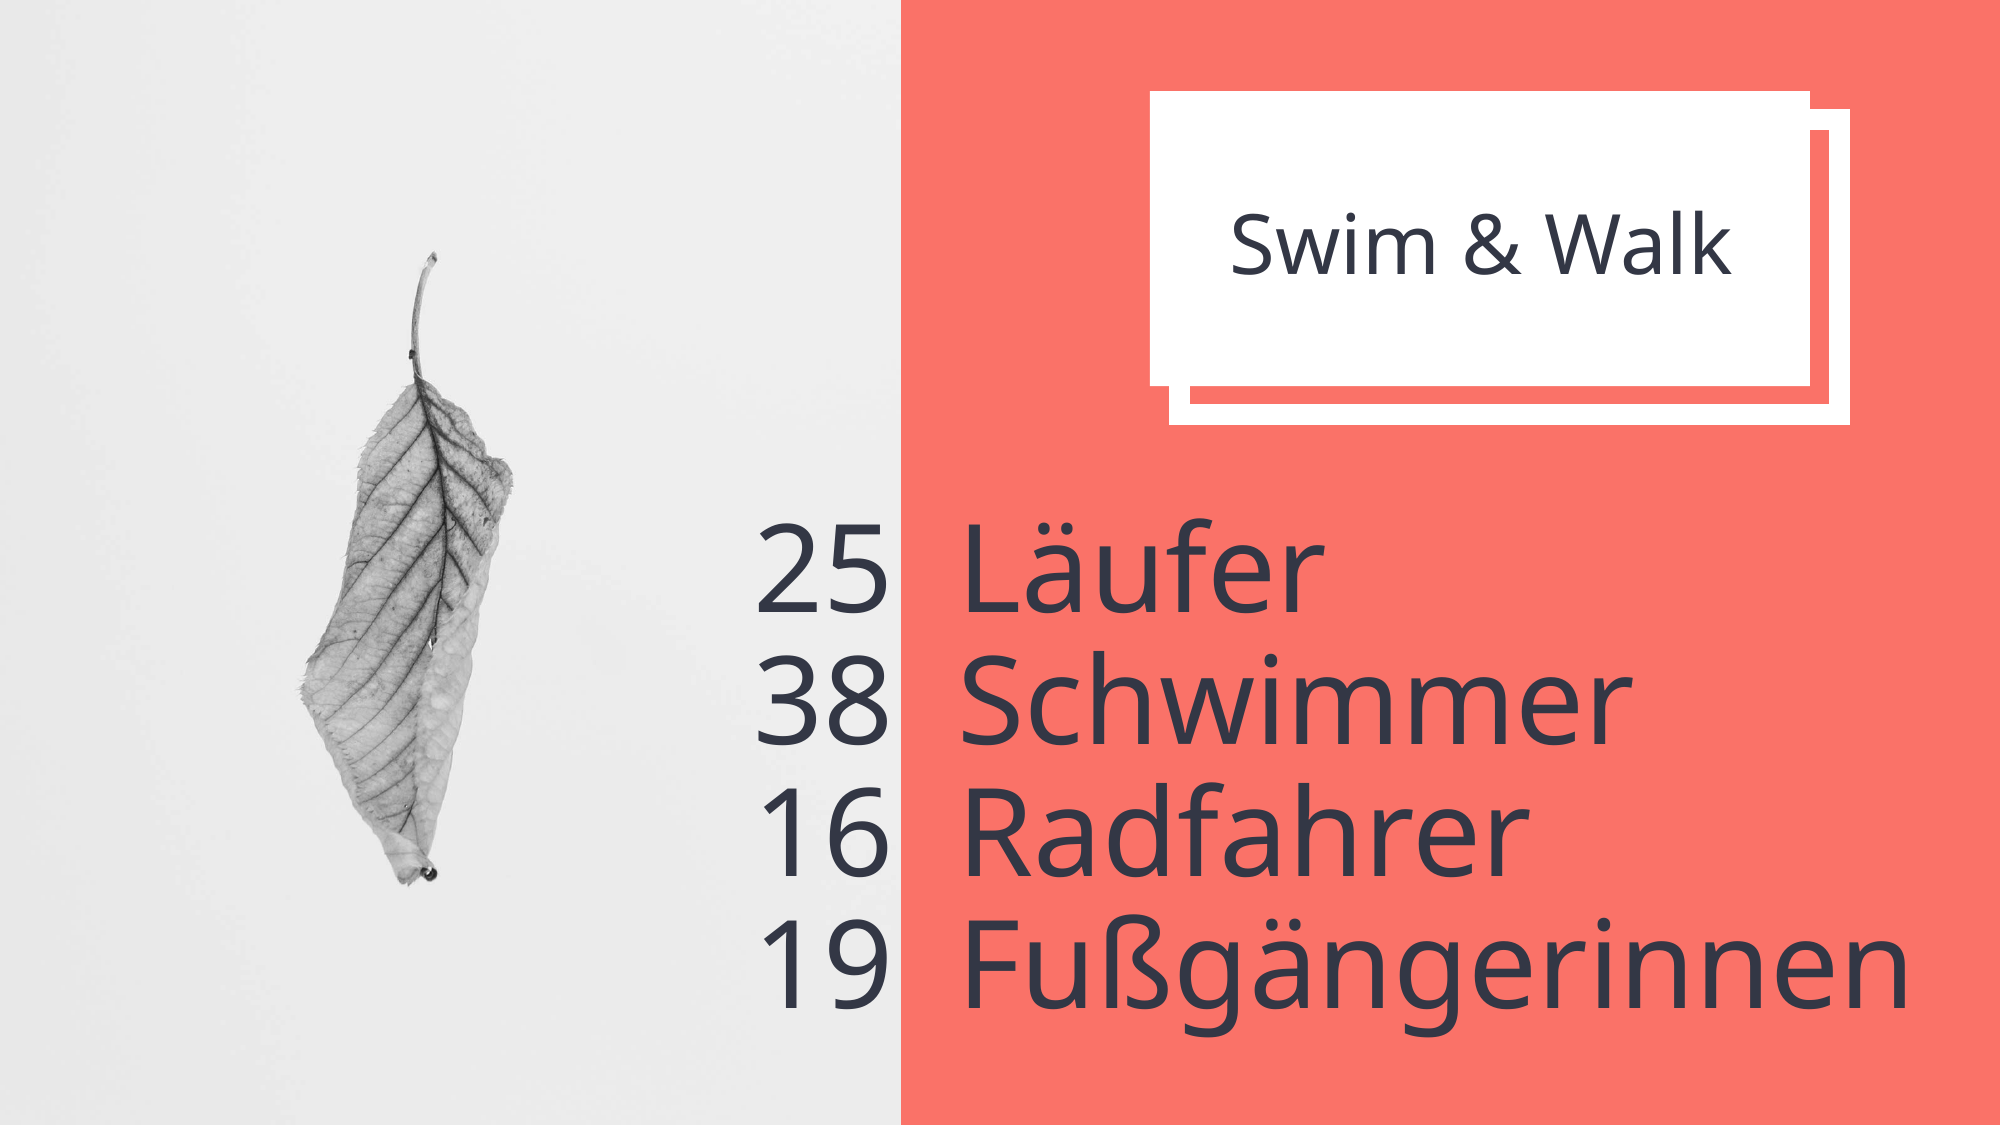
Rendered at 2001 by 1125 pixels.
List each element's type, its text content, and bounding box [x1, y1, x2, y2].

text_box [1179, 118, 1841, 415]
text_box [1149, 90, 1811, 387]
text_box Swim & Walk [1215, 183, 1805, 299]
title 25 Läufer 38 Schwimmer 16 Radfahrer 19 Fußgängerinnen [900, 475, 1936, 1043]
picture [0, 0, 901, 1125]
